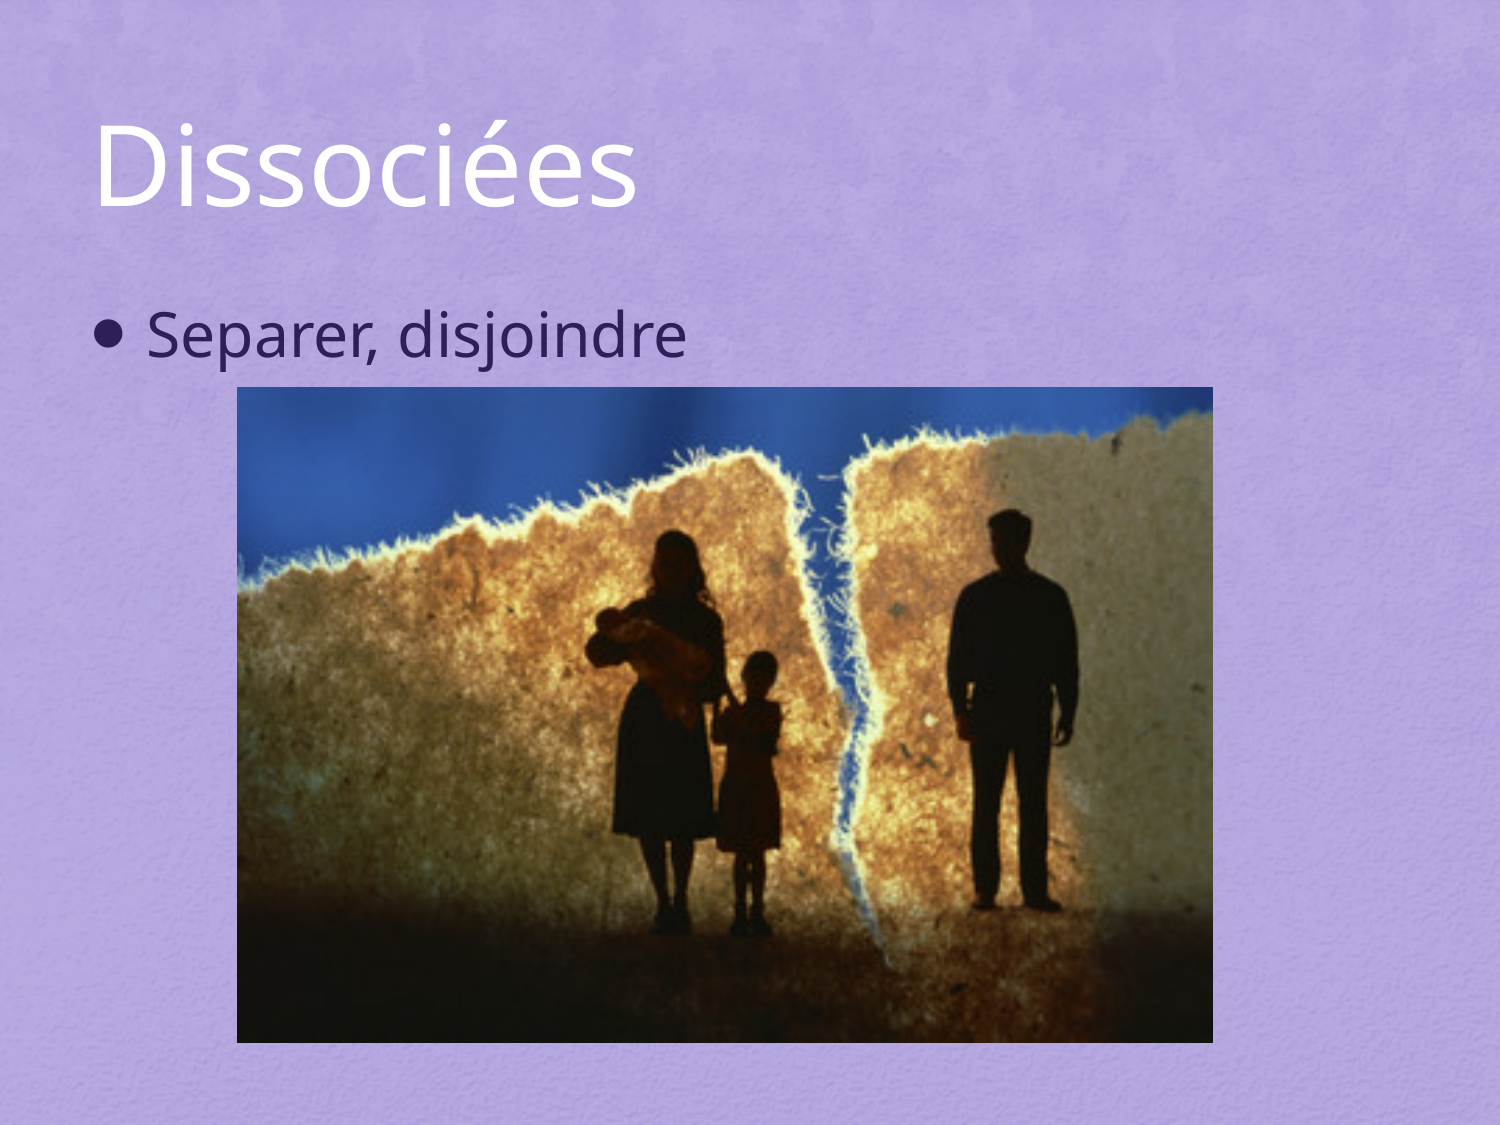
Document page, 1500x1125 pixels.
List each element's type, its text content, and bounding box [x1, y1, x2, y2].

picture [234, 384, 1216, 1045]
list Separer, disjoindre [75, 279, 1425, 1074]
title Dissociées [75, 22, 1276, 244]
